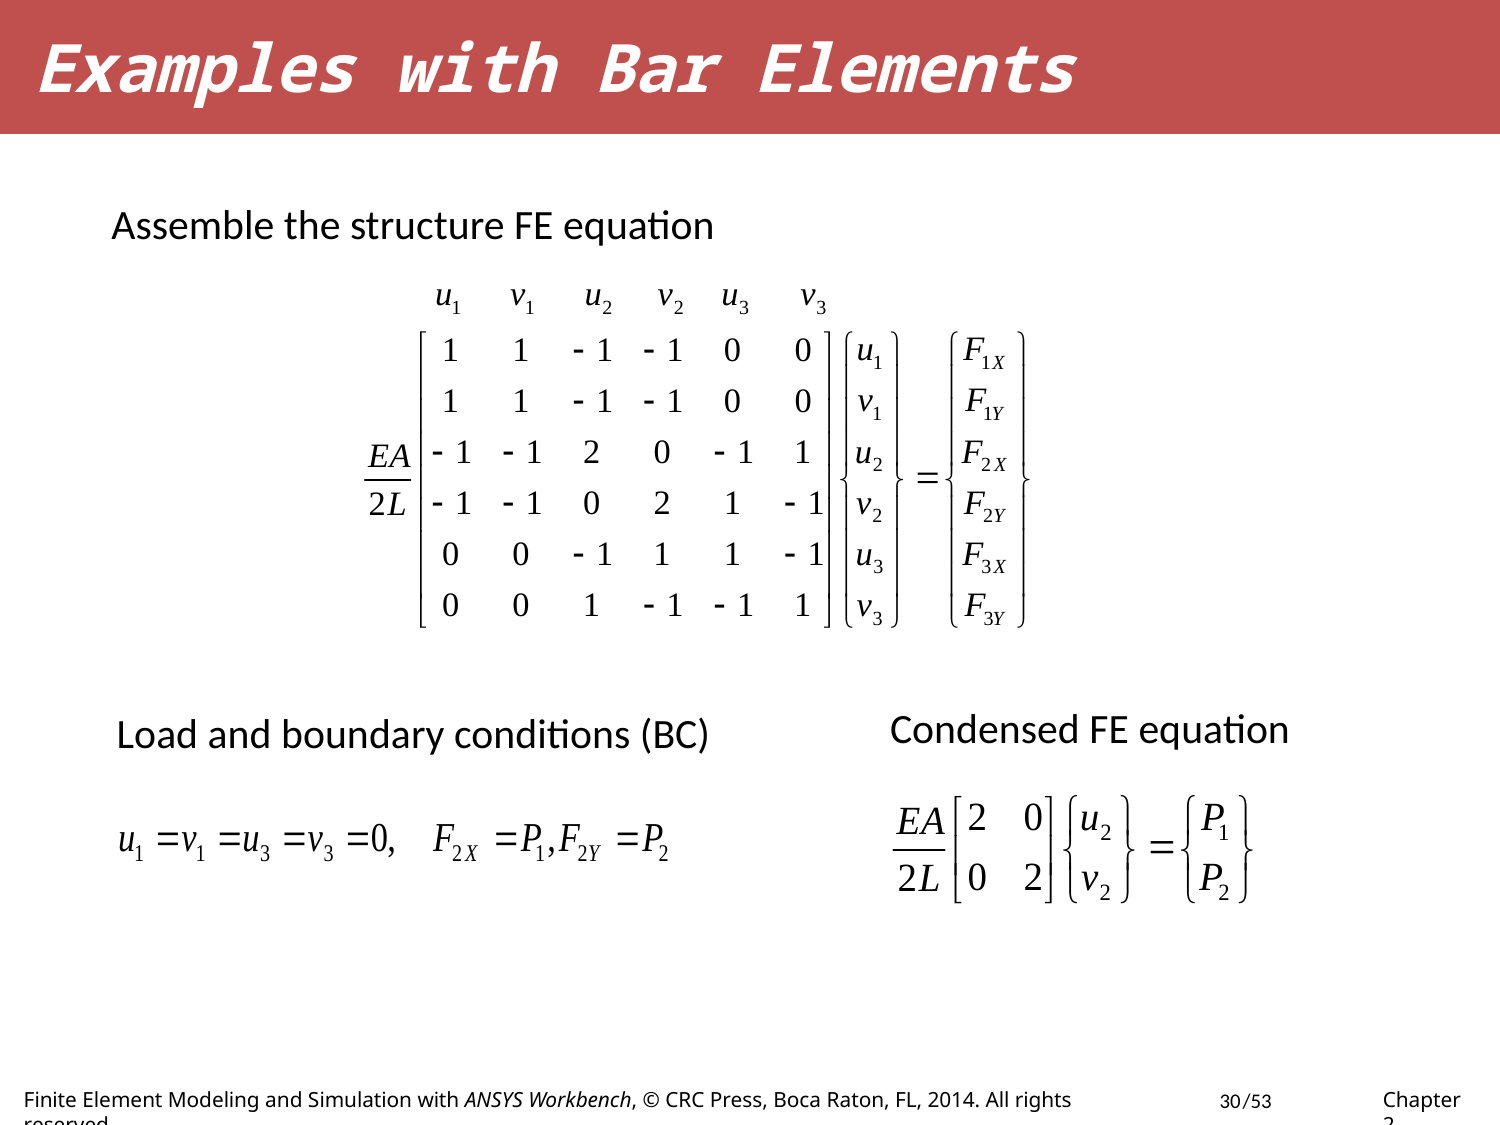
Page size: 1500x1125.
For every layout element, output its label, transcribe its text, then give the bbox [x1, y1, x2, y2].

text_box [358, 271, 1040, 637]
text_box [113, 809, 675, 872]
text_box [886, 785, 1263, 914]
text_box Load and boundary conditions (BC) [101, 699, 726, 765]
text_box Condensed FE equation [875, 694, 1306, 760]
text_box Assemble the structure FE equation [96, 190, 731, 256]
slide_number 30 [1204, 1080, 1285, 1125]
text_box Examples with Bar Elements [19, 17, 1496, 113]
